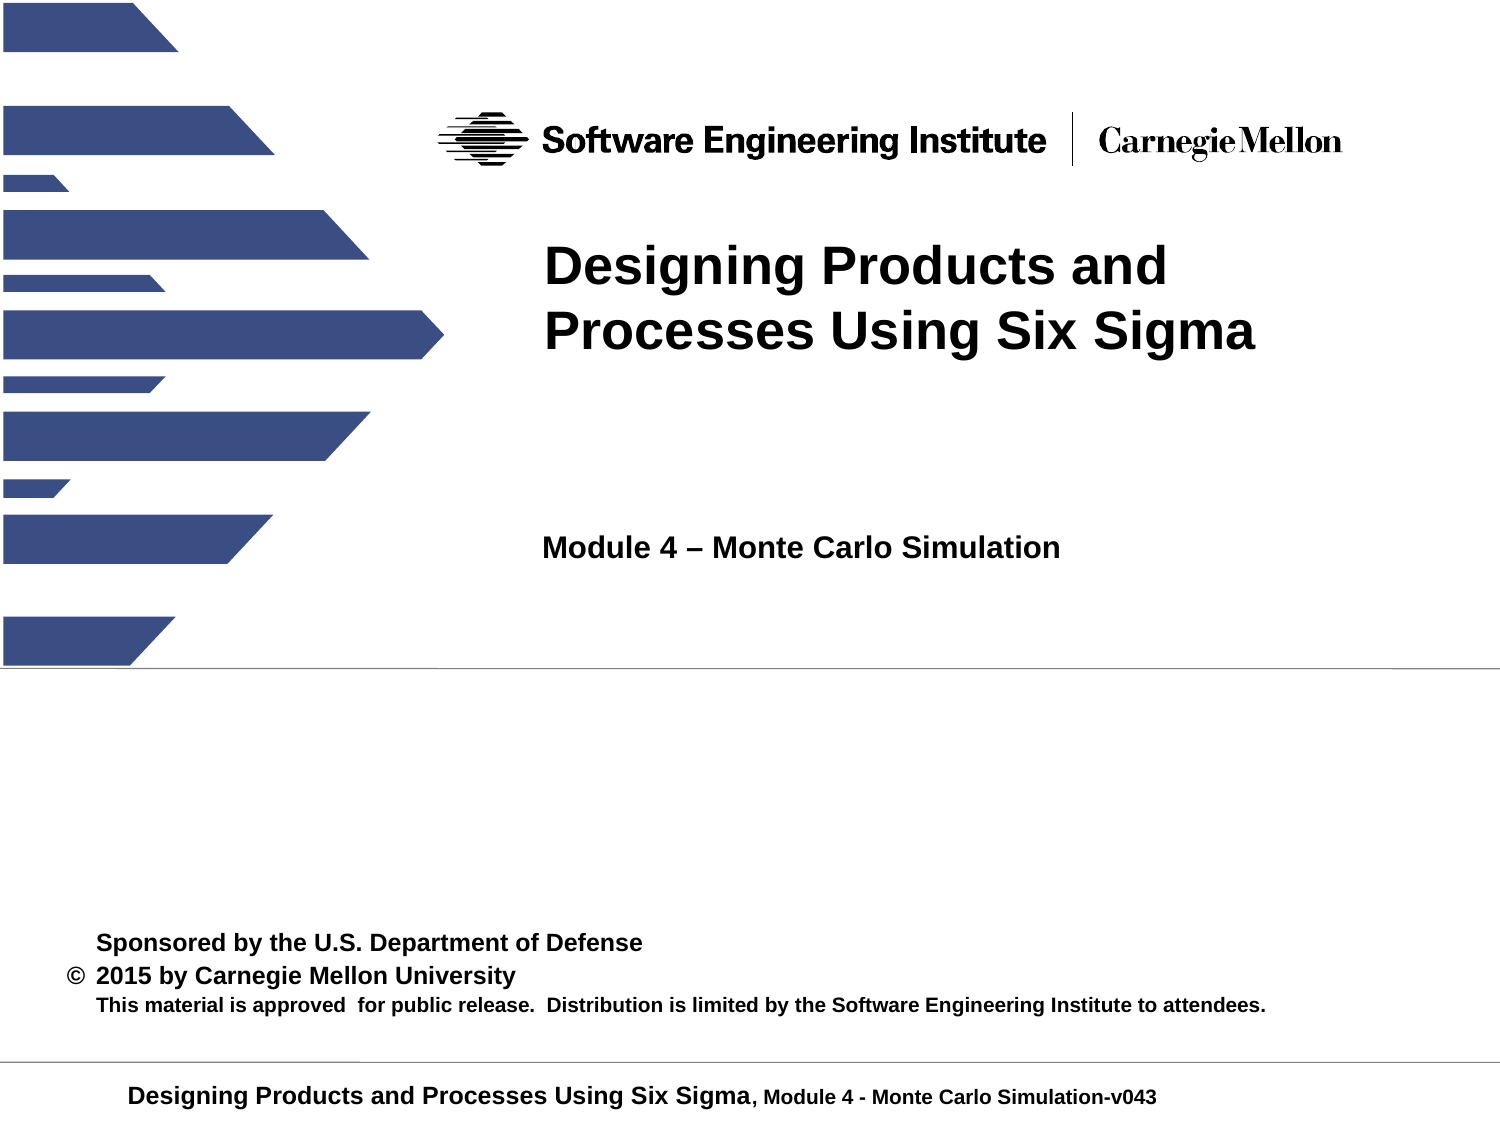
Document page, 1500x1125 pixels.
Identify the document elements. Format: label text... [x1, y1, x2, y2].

subtitle Module 4 – Monte Carlo Simulation [527, 519, 1350, 572]
title Designing Products and Processes Using Six Sigma [529, 222, 1350, 501]
